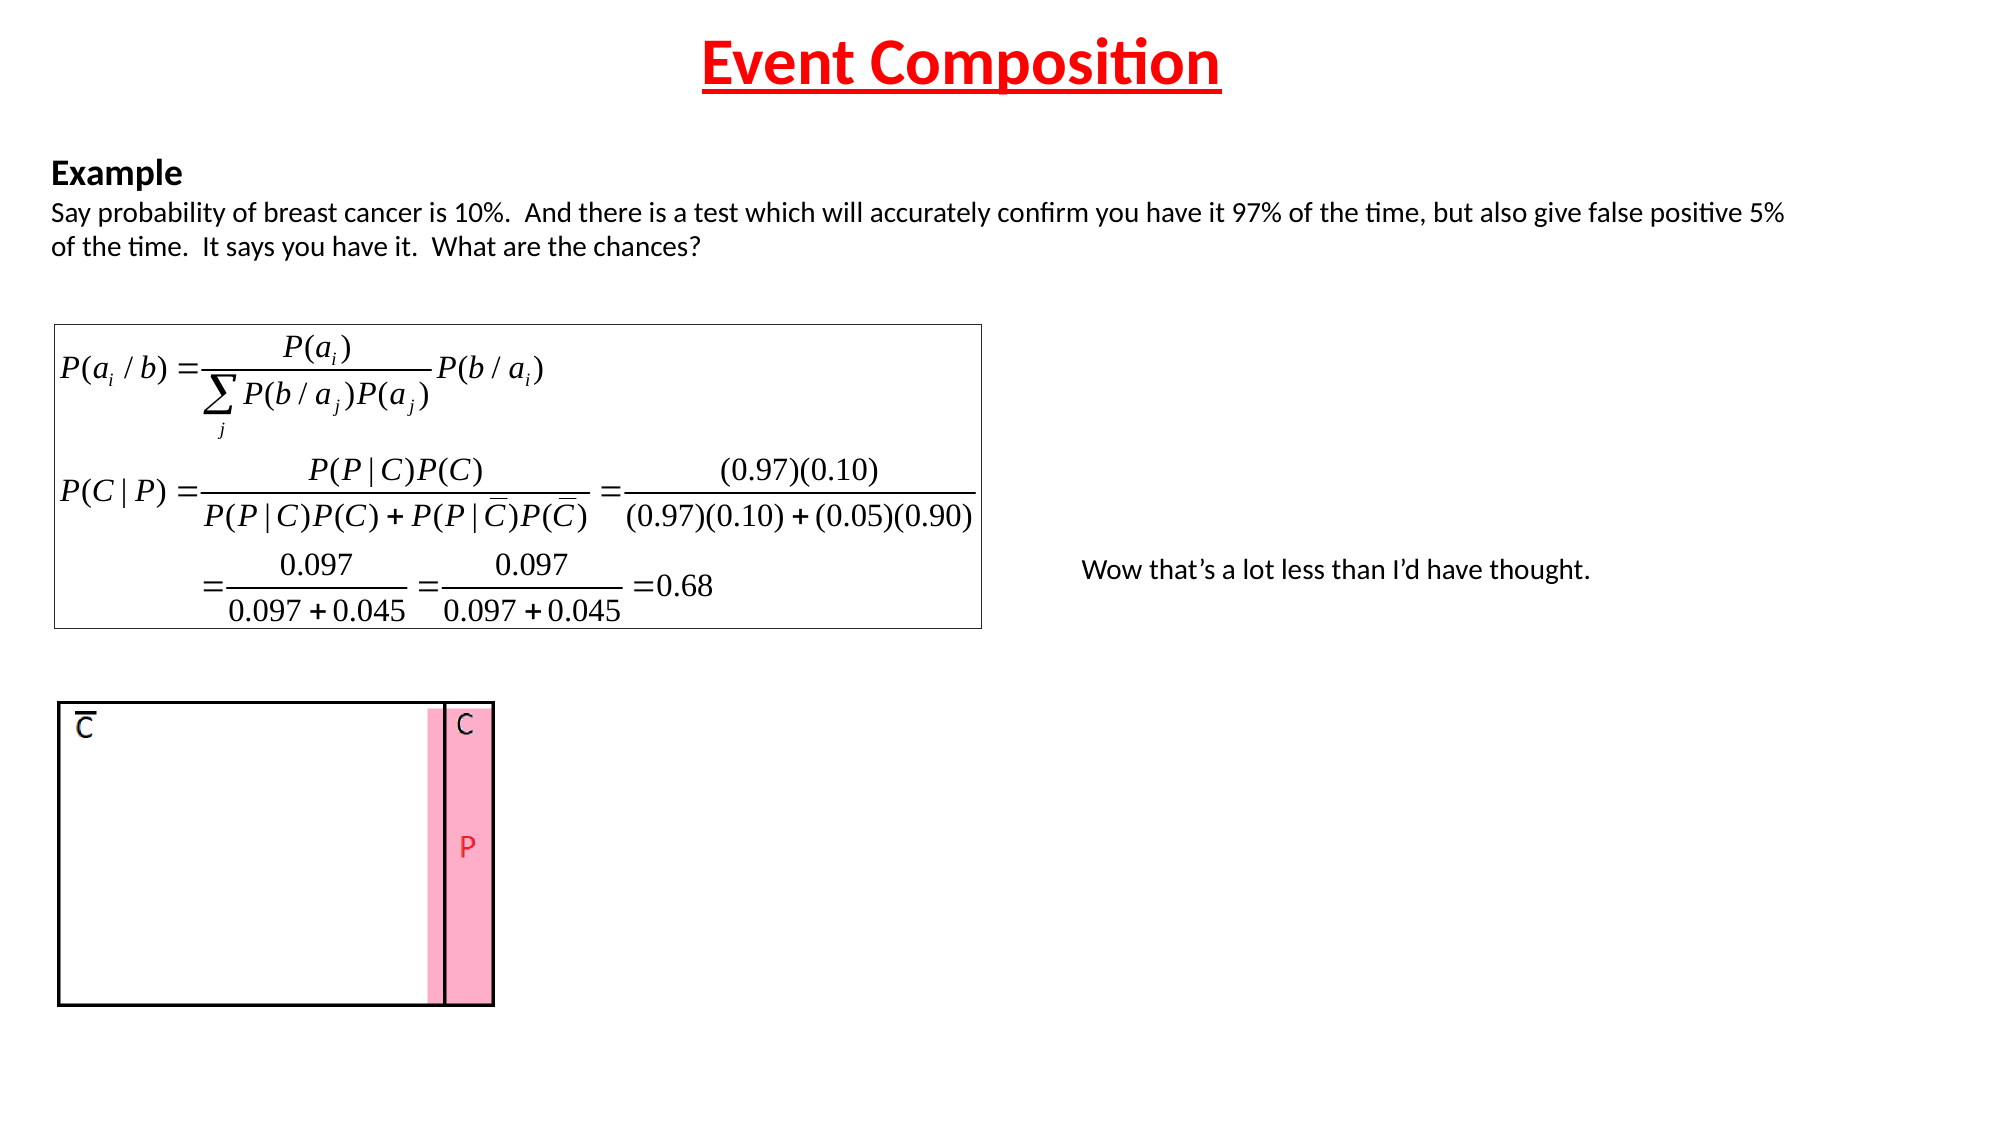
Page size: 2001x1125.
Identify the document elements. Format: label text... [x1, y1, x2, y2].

picture [54, 696, 497, 1009]
text_box Example Say probability of breast cancer is 10%. And there is a test which will accurately confirm you have it 97% of the time, but also give false positive 5% of the time. It says you have it. What are the chances? [36, 140, 1819, 271]
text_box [54, 324, 982, 629]
text_box Event Composition [687, 10, 1276, 106]
text_box Wow that’s a lot less than I’d have thought. [1066, 542, 1797, 593]
